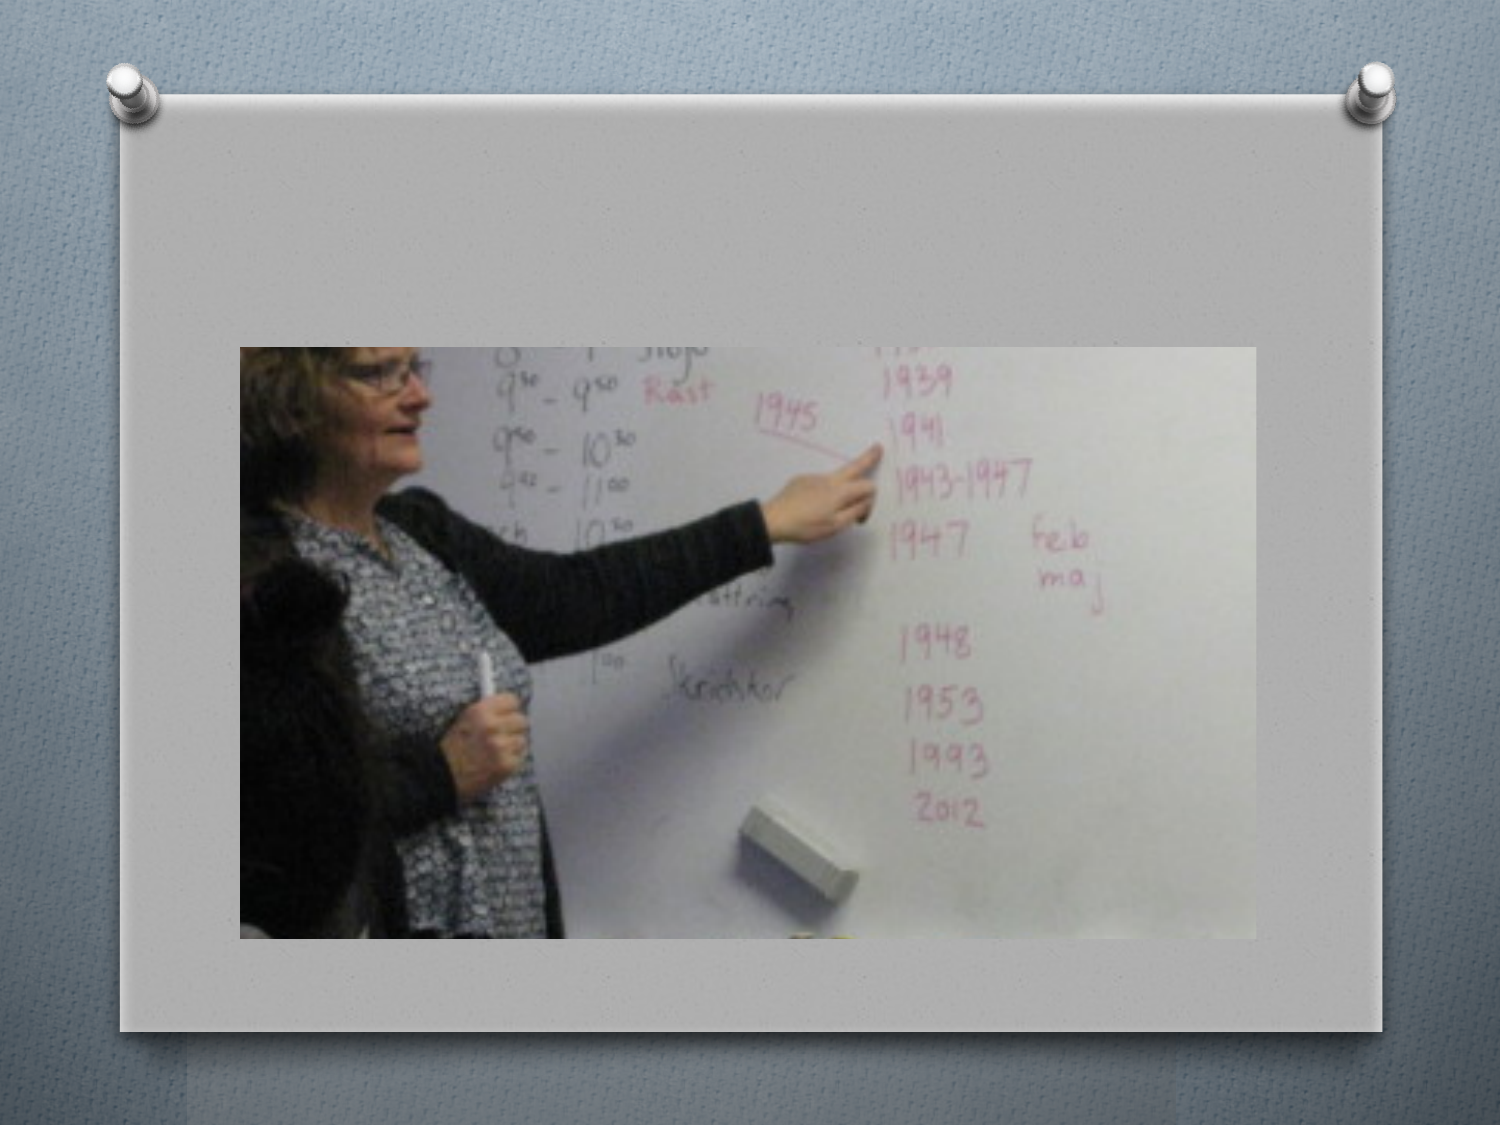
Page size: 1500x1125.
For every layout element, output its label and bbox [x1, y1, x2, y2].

picture [75, 29, 198, 153]
list [239, 347, 1257, 940]
picture [1317, 35, 1439, 156]
